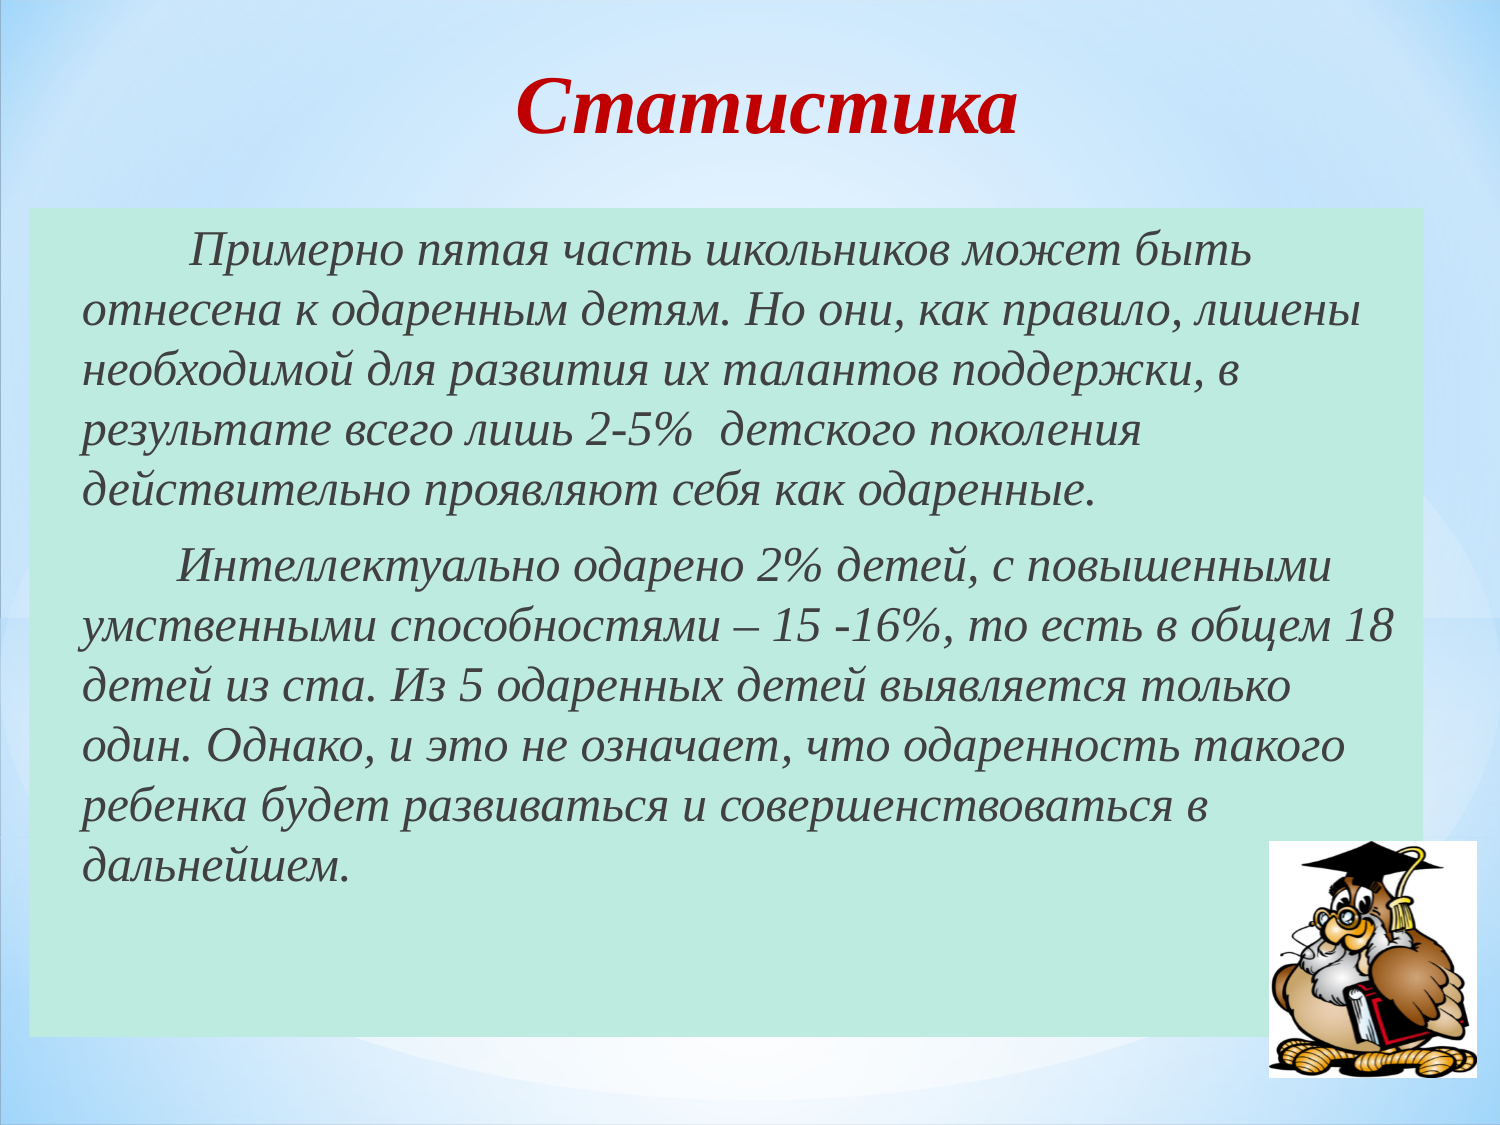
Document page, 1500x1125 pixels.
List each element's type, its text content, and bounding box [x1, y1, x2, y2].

list Примерно пятая часть школьников может быть отнесена к одаренным детям. Но они, как правило, лишены необходимой для развития их талантов поддержки, в результате всего лишь 2-5% детского поколения действительно проявляют себя как одаренные. Интеллектуально одарено 2% детей, с повышенными умственными способностями – 15 -16%, то есть в общем 18 детей из ста. Из 5 одаренных детей выявляется только один. Однако, и это не означает, что одаренность такого ребенка будет развиваться и совершенствоваться в дальнейшем. [29, 208, 1424, 1037]
picture [1269, 841, 1477, 1079]
title Статистика [253, 42, 1282, 197]
